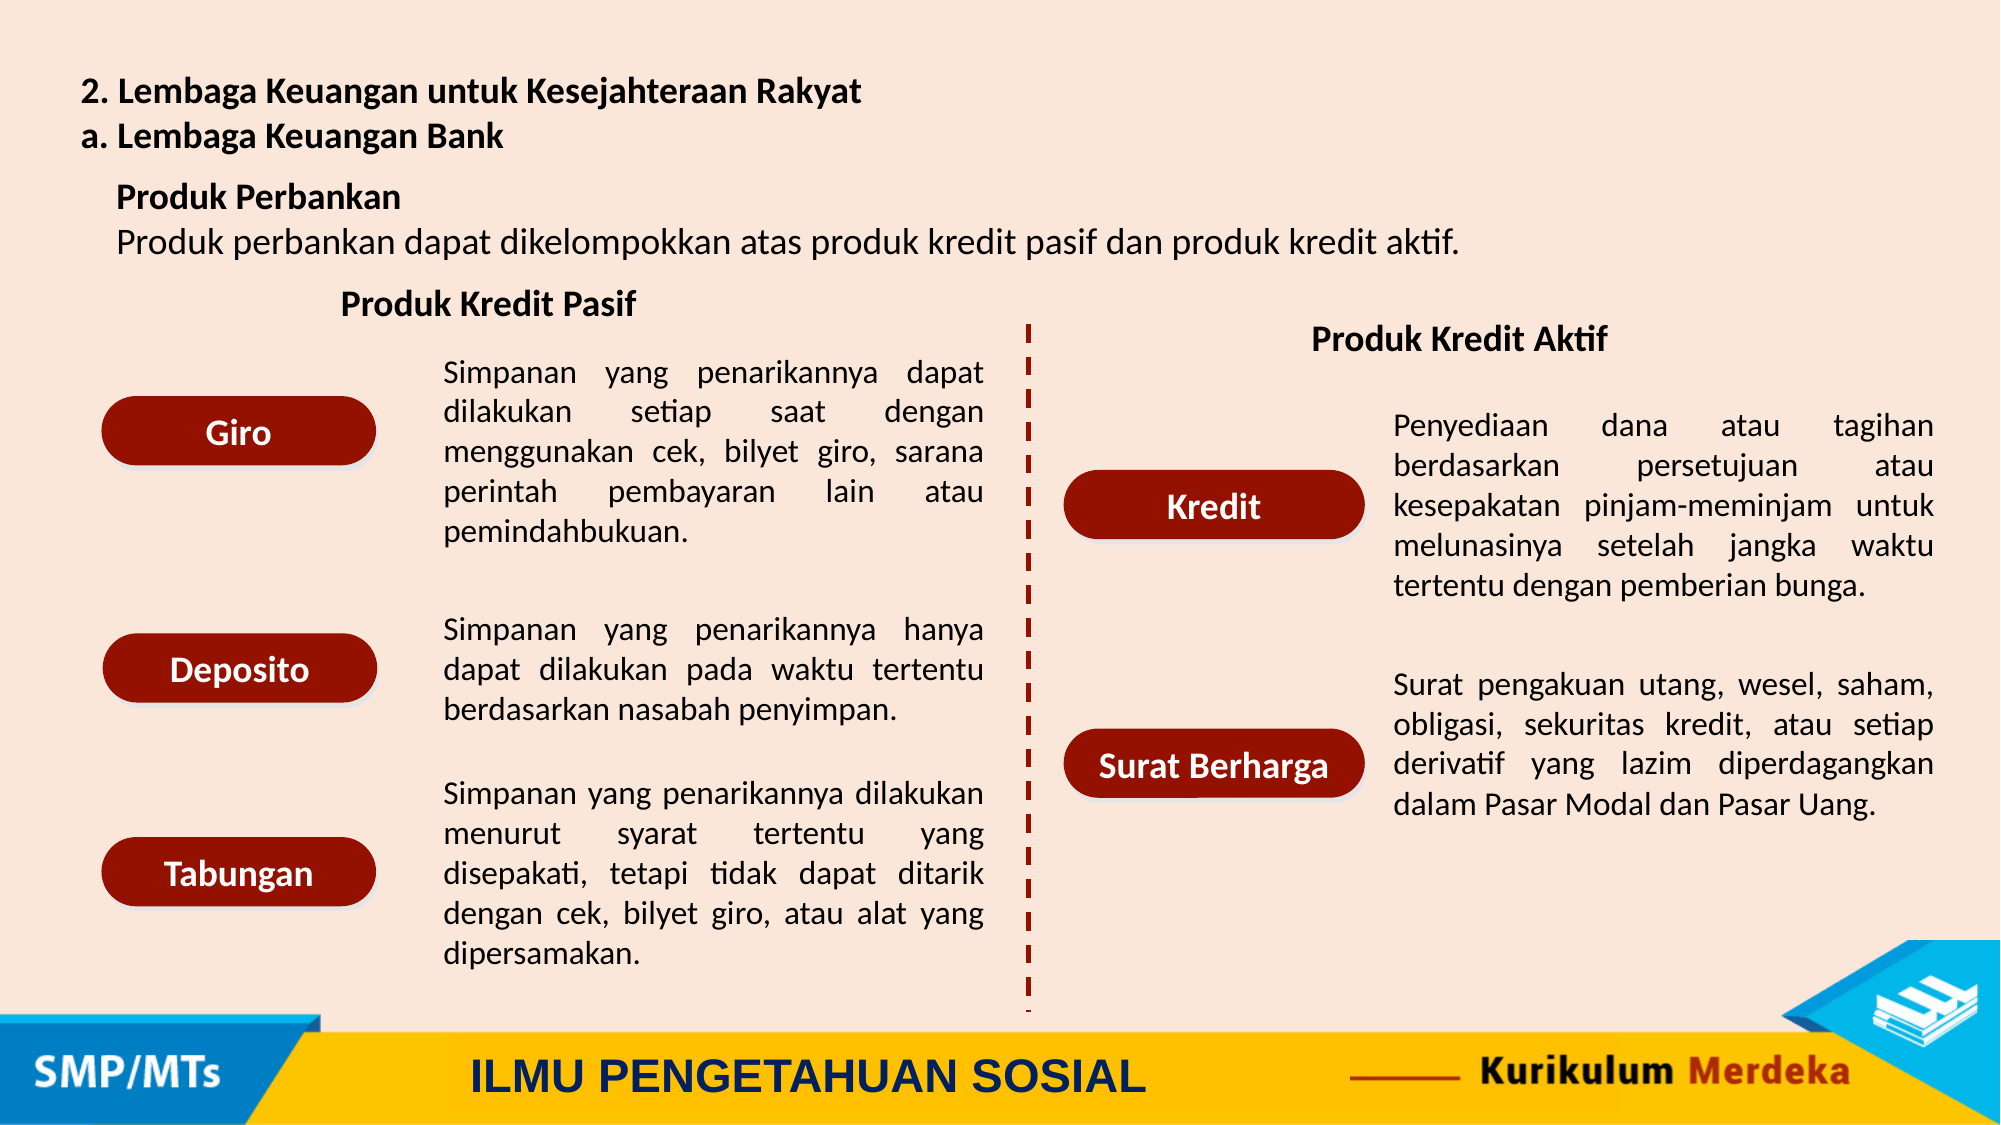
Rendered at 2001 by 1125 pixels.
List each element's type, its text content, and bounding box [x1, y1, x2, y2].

text_box Tabungan [101, 837, 377, 907]
text_box Surat pengakuan utang, wesel, saham, obligasi, sekuritas kredit, atau setiap derivatif yang lazim diperdagangkan dalam Pasar Modal dan Pasar Uang. [1378, 654, 1950, 829]
text_box Giro [101, 396, 377, 466]
text_box Simpanan yang penarikannya dilakukan menurut syarat tertentu yang disepakati, tetapi tidak dapat ditarik dengan cek, bilyet giro, atau alat yang dipersamakan. [428, 763, 1000, 940]
text_box Produk Kredit Pasif [325, 271, 652, 332]
text_box Simpanan yang penarikannya hanya dapat dilakukan pada waktu tertentu berdasarkan nasabah penyimpan. [428, 600, 1000, 735]
text_box 2. Lembaga Keuangan untuk Kesejahteraan Rakyat a. Lembaga Keuangan Bank [65, 58, 879, 165]
text_box Kredit [1063, 469, 1365, 540]
text_box Produk Perbankan Produk perbankan dapat dikelompokkan atas produk kredit pasif dan produk kredit aktif. [101, 164, 1793, 270]
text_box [0, 940, 2000, 1125]
text_box Deposito [102, 633, 378, 703]
text_box Penyediaan dana atau tagihan berdasarkan persetujuan atau kesepakatan pinjam-meminjam untuk melunasinya setelah jangka waktu tertentu dengan pemberian bunga. [1378, 396, 1950, 611]
text_box Produk Kredit Aktif [1296, 306, 1624, 366]
text_box Simpanan yang penarikannya dapat dilakukan setiap saat dengan menggunakan cek, bilyet giro, sarana perintah pembayaran lain atau pemindahbukuan. [428, 342, 1000, 557]
text_box Surat Berharga [1063, 728, 1365, 798]
